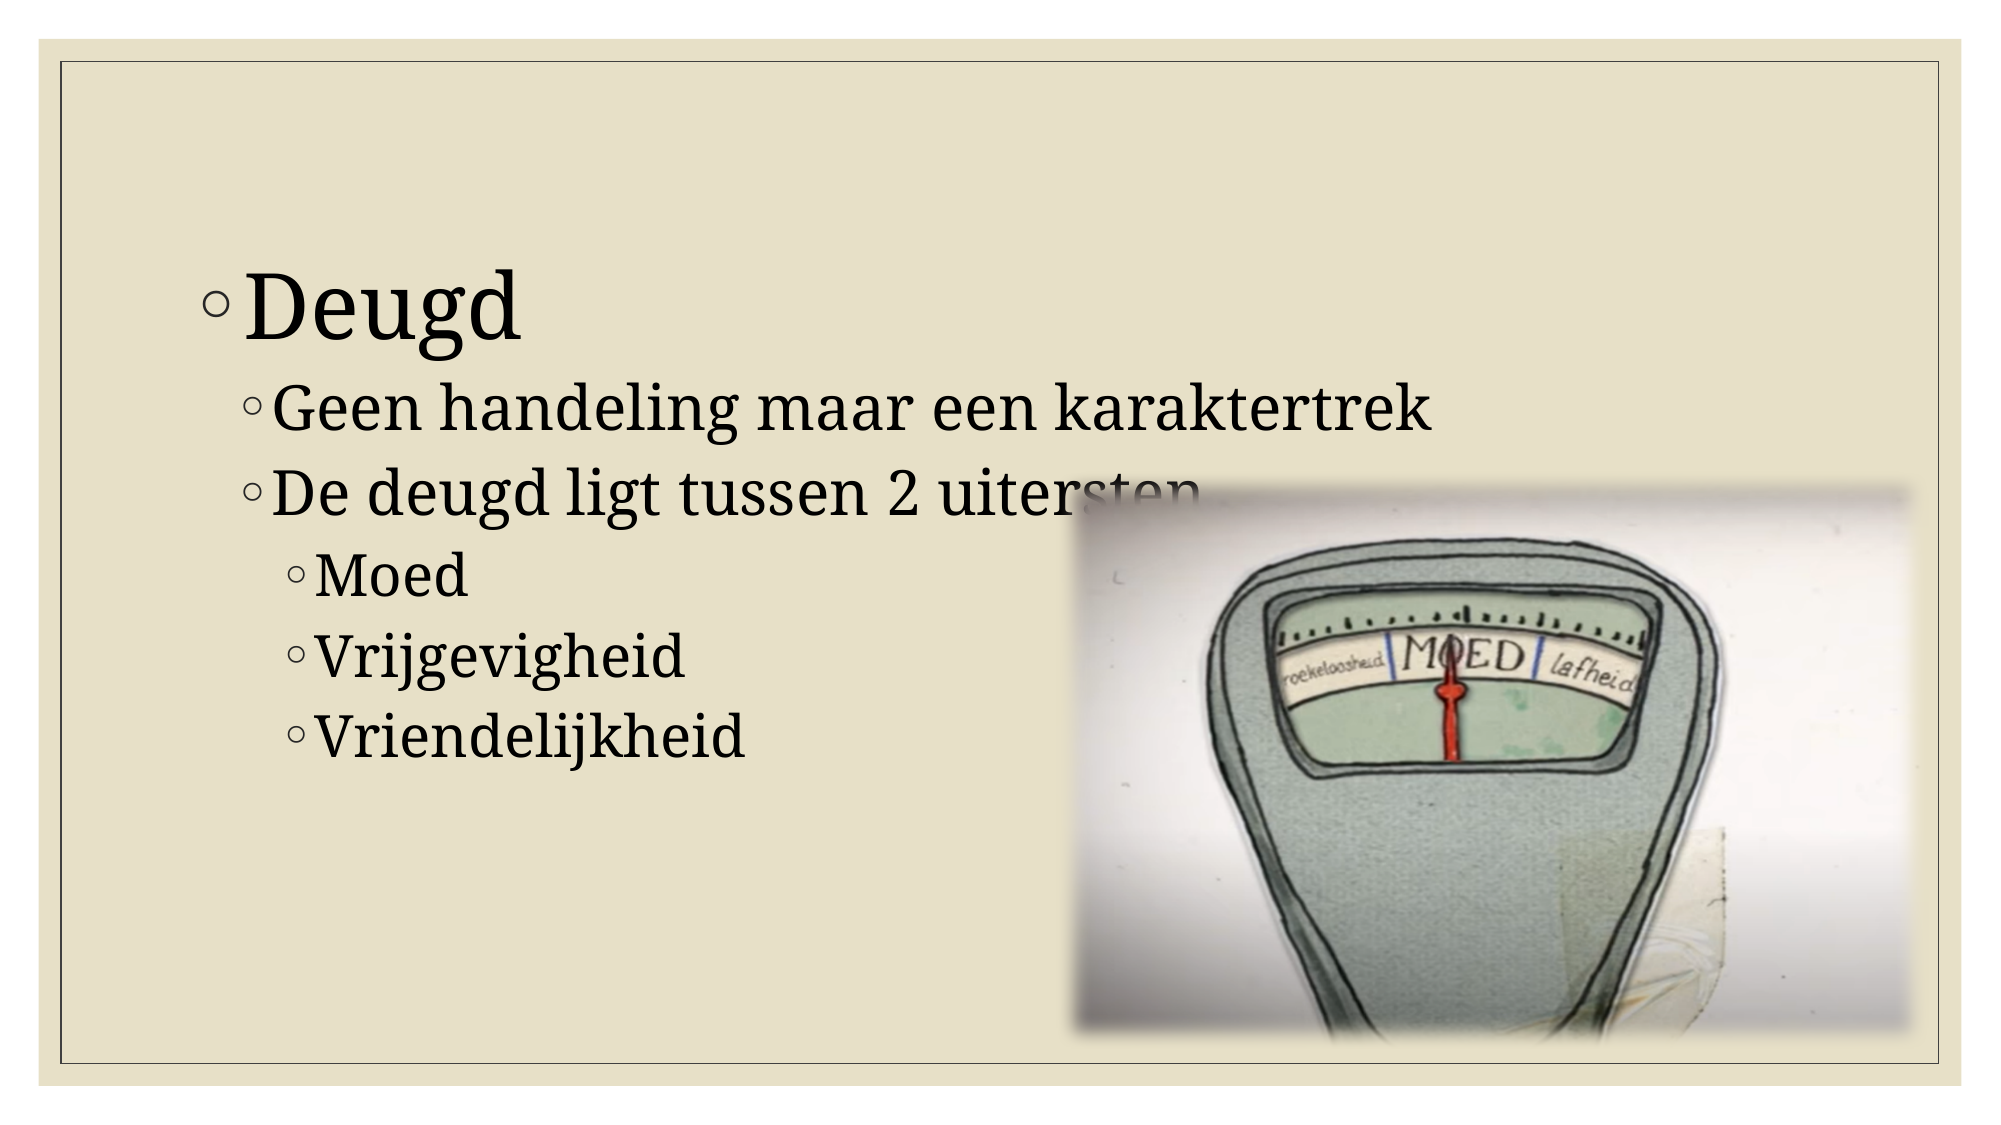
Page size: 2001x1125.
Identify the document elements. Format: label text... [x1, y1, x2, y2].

list Deugd Geen handeling maar een karaktertrek De deugd ligt tussen 2 uitersten Moed Vrijgevigheid Vriendelijkheid [174, 239, 1825, 885]
picture [1055, 471, 1929, 1049]
